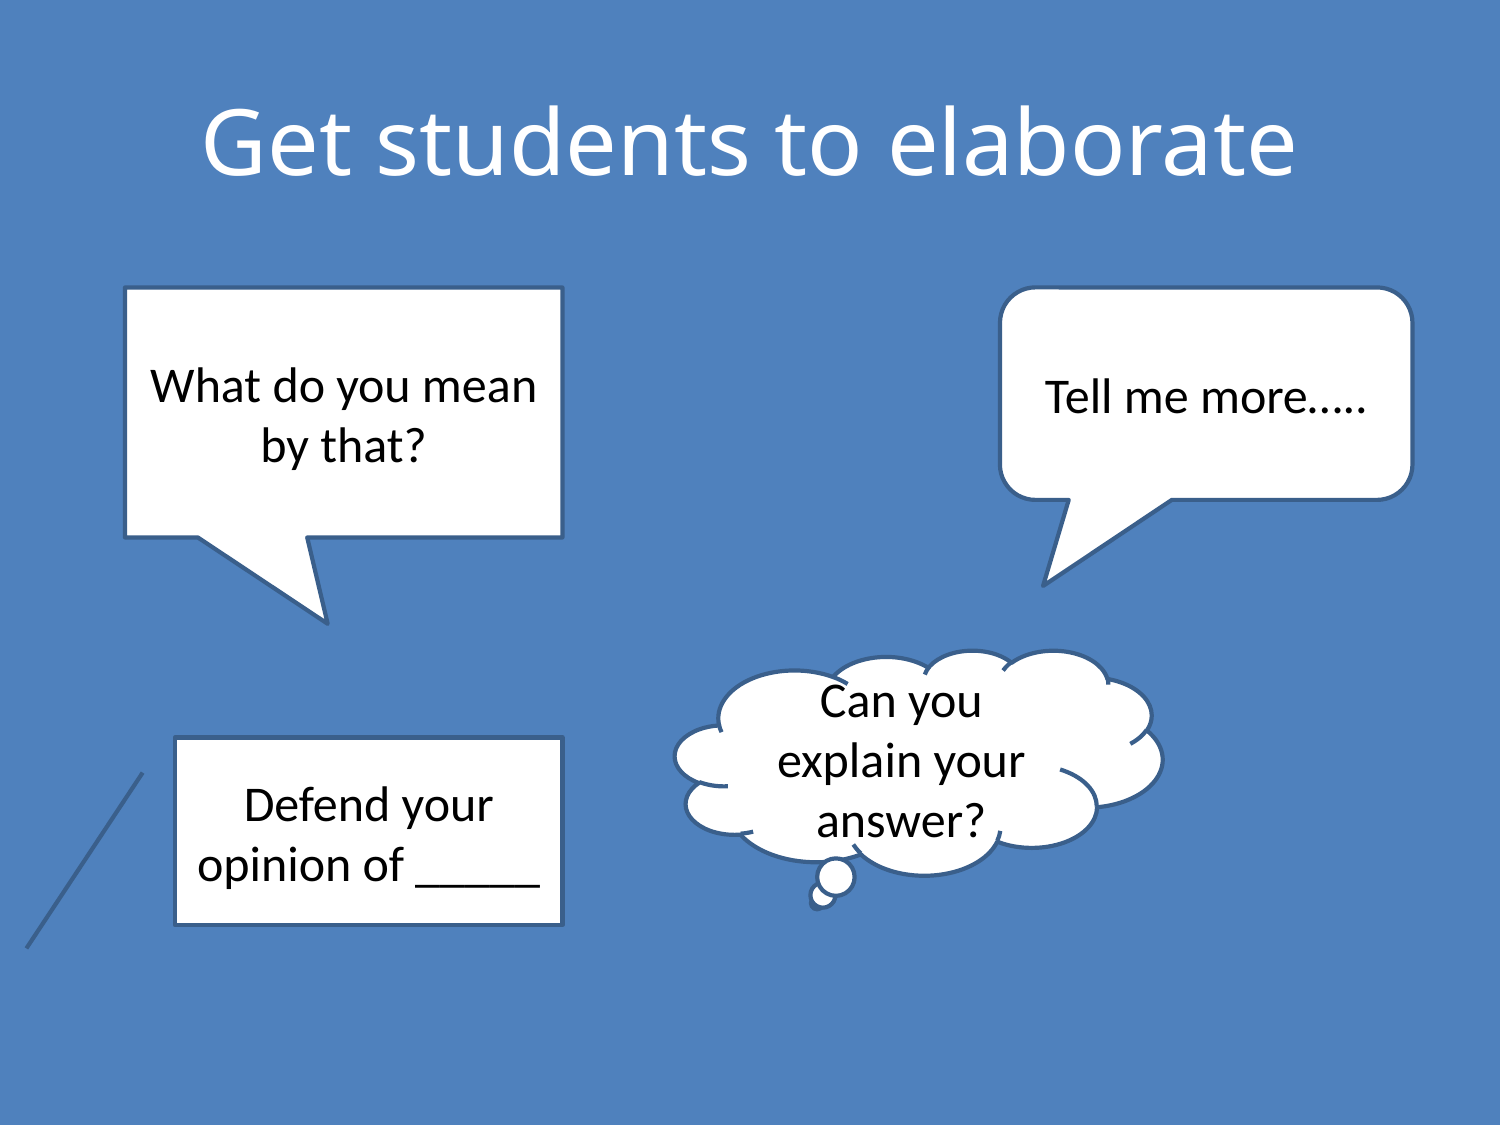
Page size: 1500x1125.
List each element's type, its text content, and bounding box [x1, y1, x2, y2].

text_box Defend your opinion of _____ [24, 771, 145, 950]
title Get students to elaborate [75, 45, 1425, 233]
text_box Tell me more….. [997, 285, 1415, 588]
text_box What do you mean by that? [122, 285, 565, 626]
text_box Can you explain your answer? [672, 648, 1165, 912]
text_box Defend your opinion of _____ [173, 735, 565, 927]
